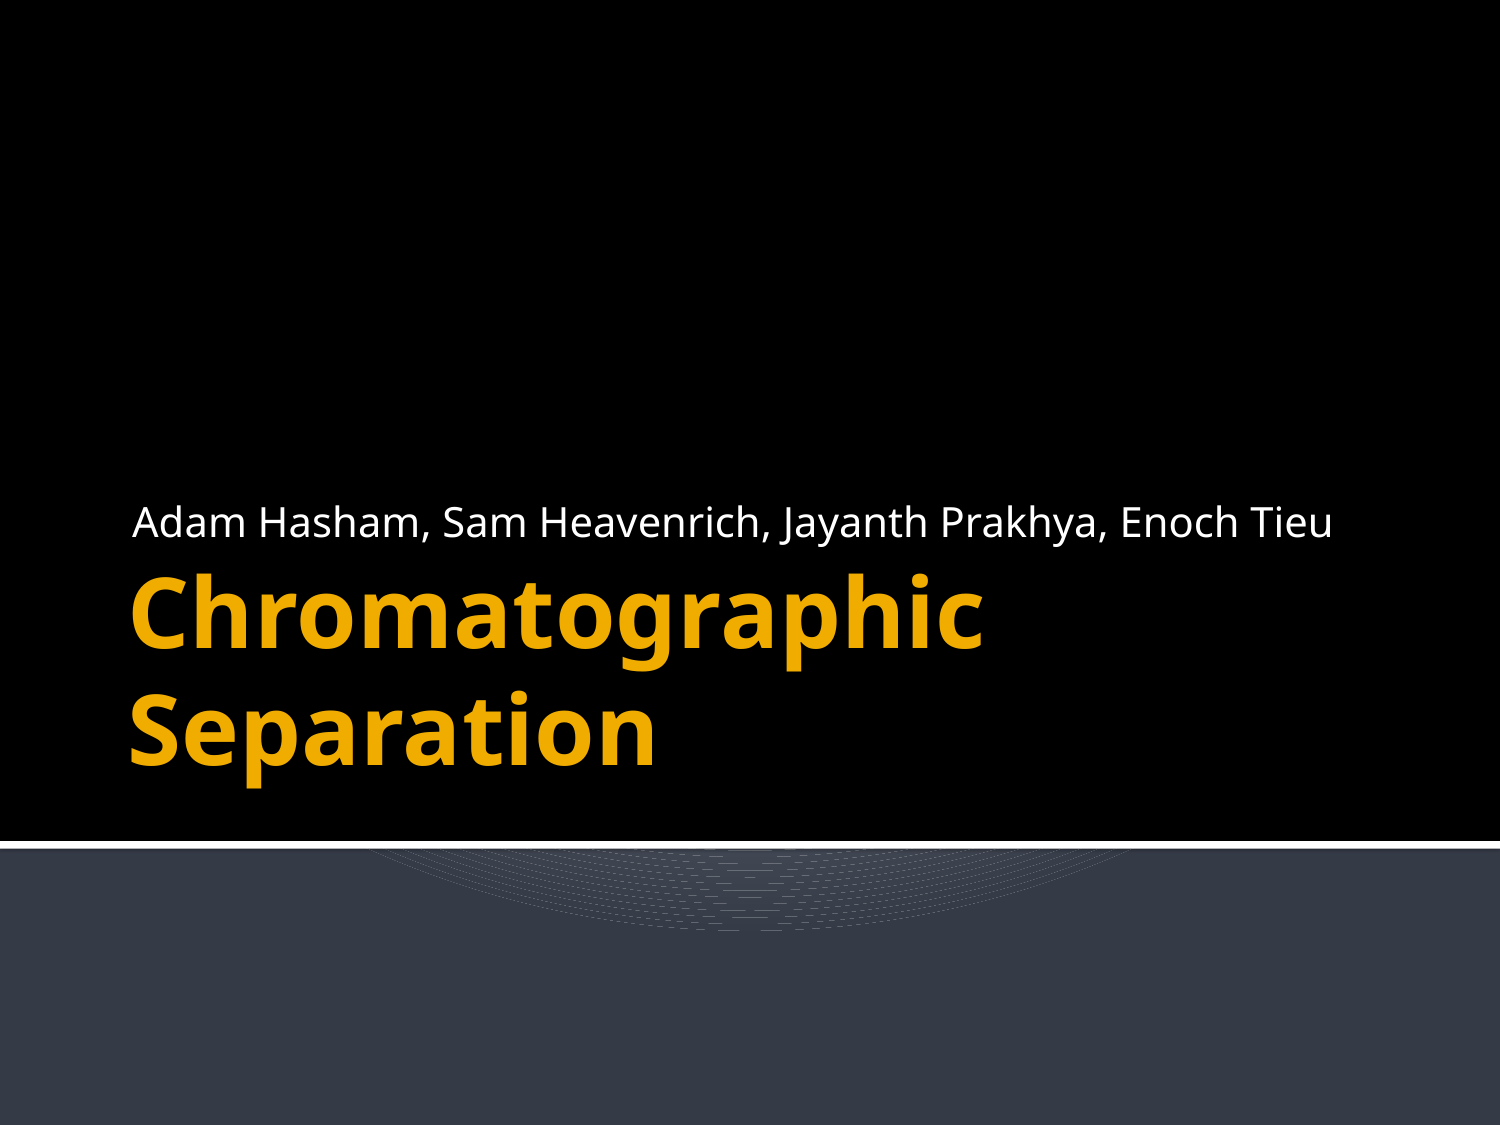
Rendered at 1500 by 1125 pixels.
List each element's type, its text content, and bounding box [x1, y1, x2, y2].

subtitle Adam Hasham, Sam Heavenrich, Jayanth Prakhya, Enoch Tieu [112, 363, 1438, 546]
title Chromatographic Separation [112, 550, 1438, 825]
